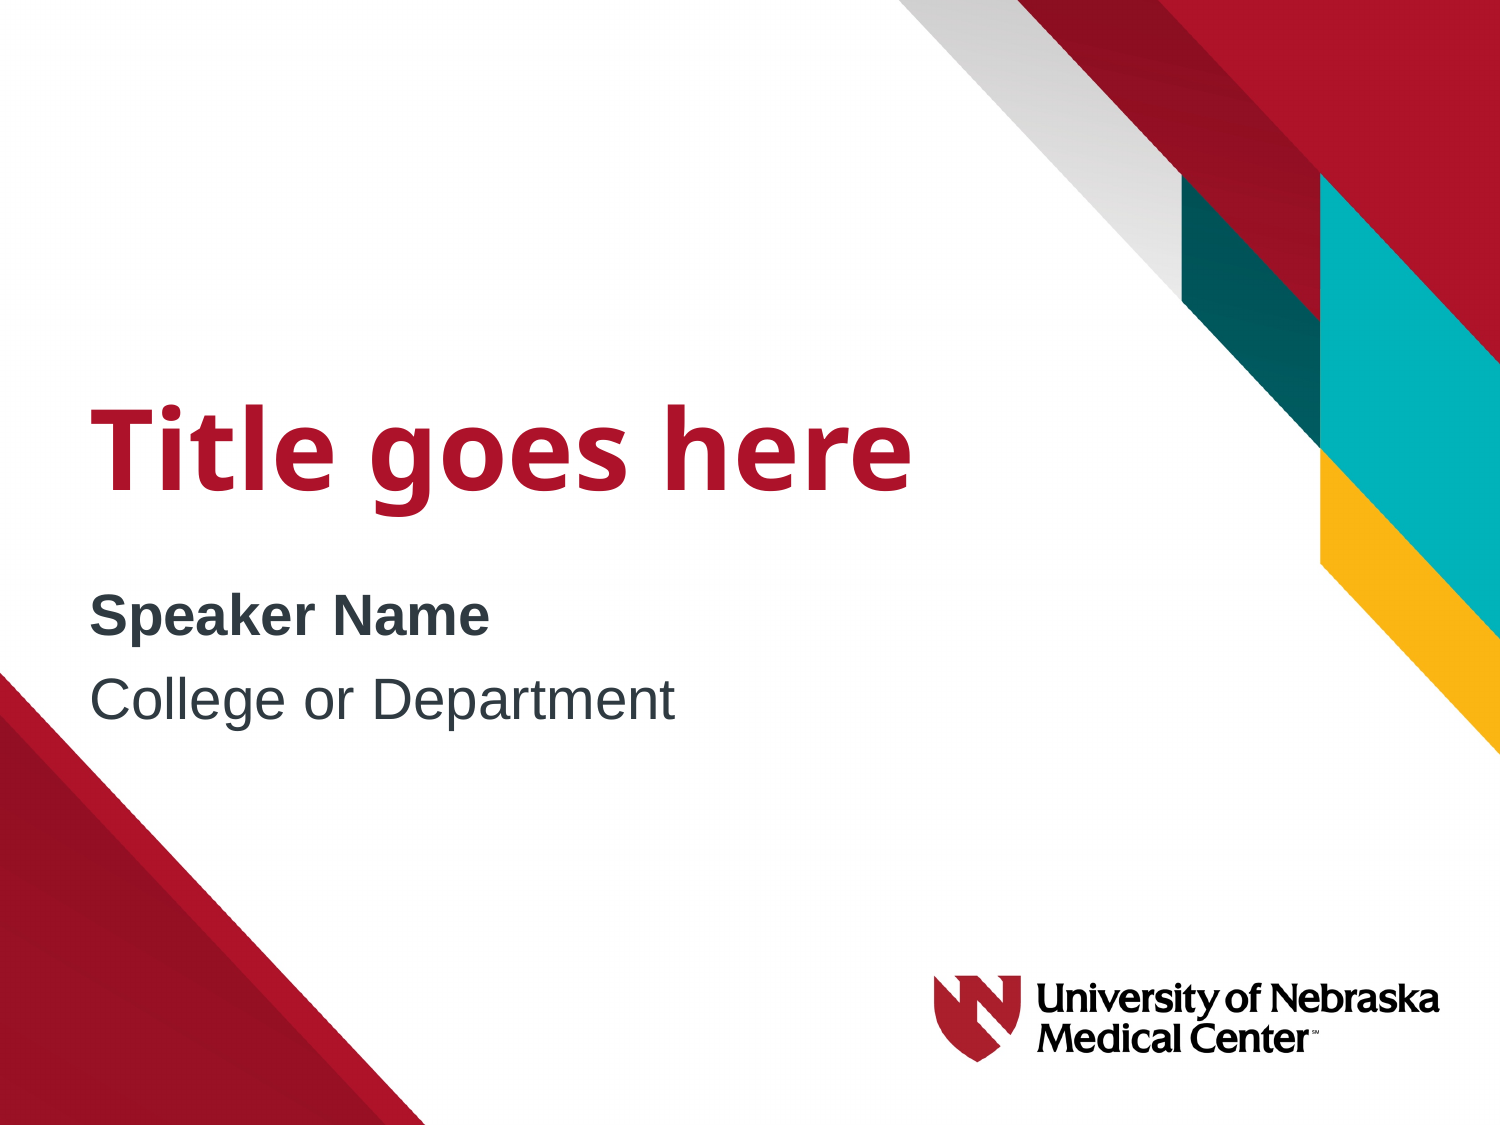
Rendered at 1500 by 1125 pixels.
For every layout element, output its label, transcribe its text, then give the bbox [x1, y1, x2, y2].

title Title goes here [74, 204, 1238, 512]
subtitle Speaker Name College or Department [74, 577, 1238, 861]
picture [0, 0, 1500, 1125]
